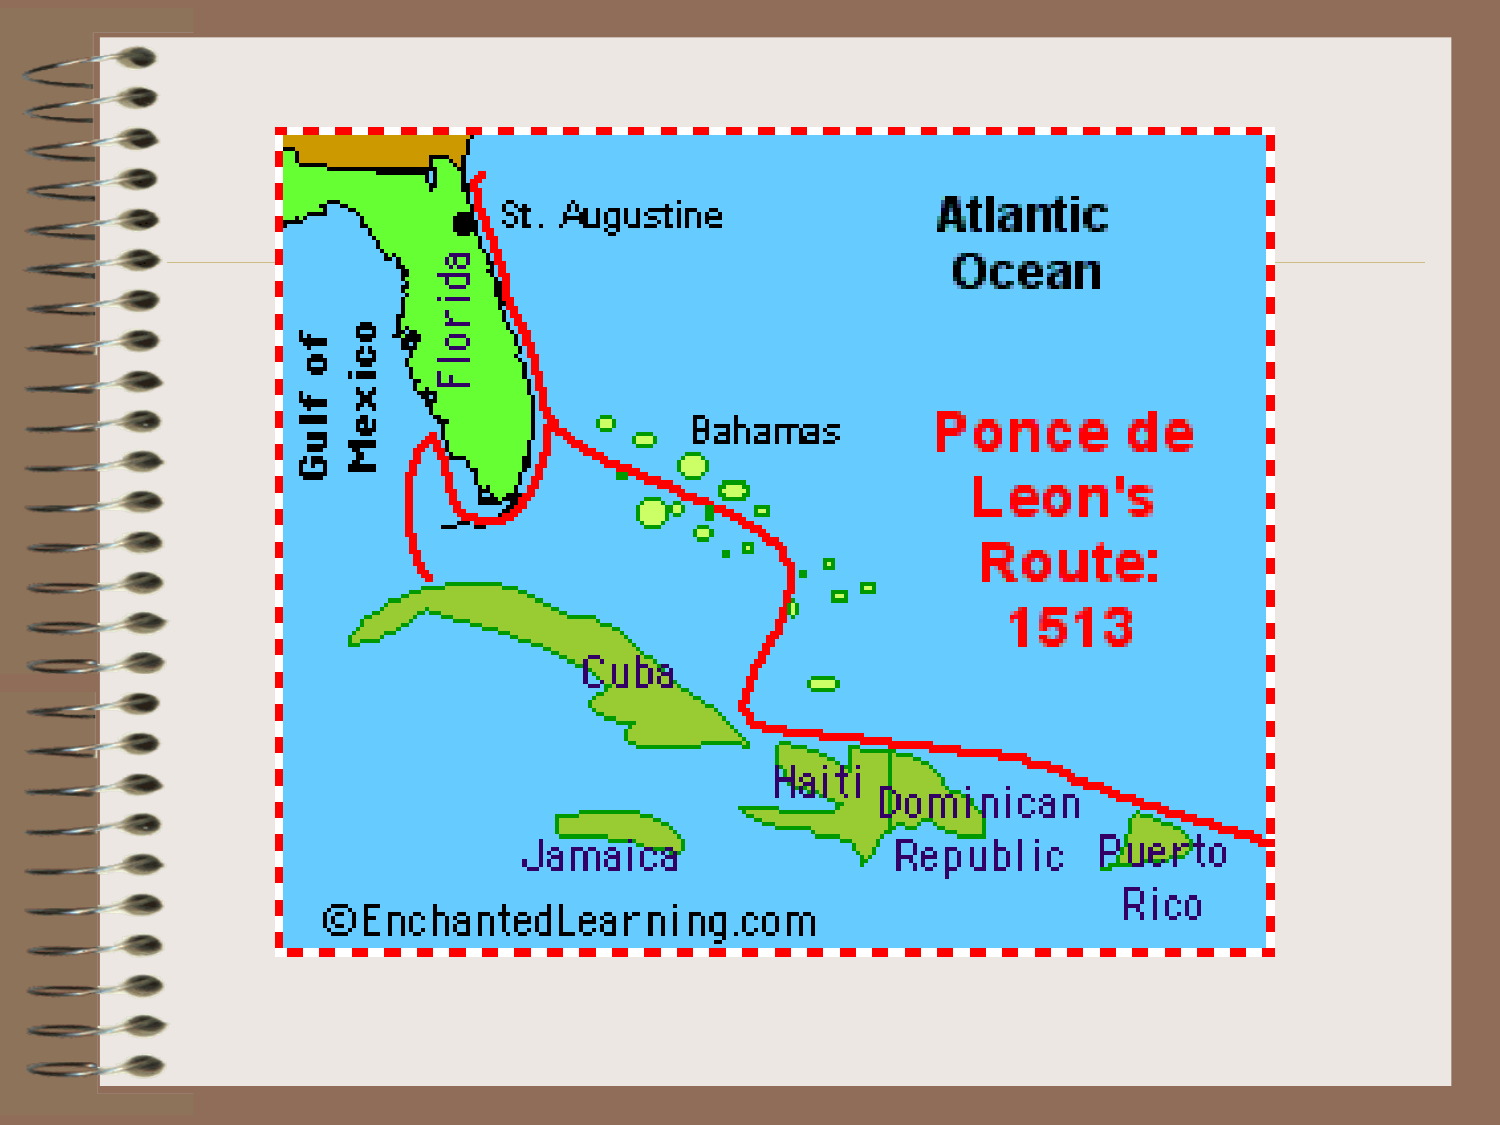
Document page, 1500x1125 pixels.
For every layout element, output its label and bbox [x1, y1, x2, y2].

picture [0, 8, 194, 674]
picture [274, 126, 1276, 957]
picture [0, 692, 194, 1115]
